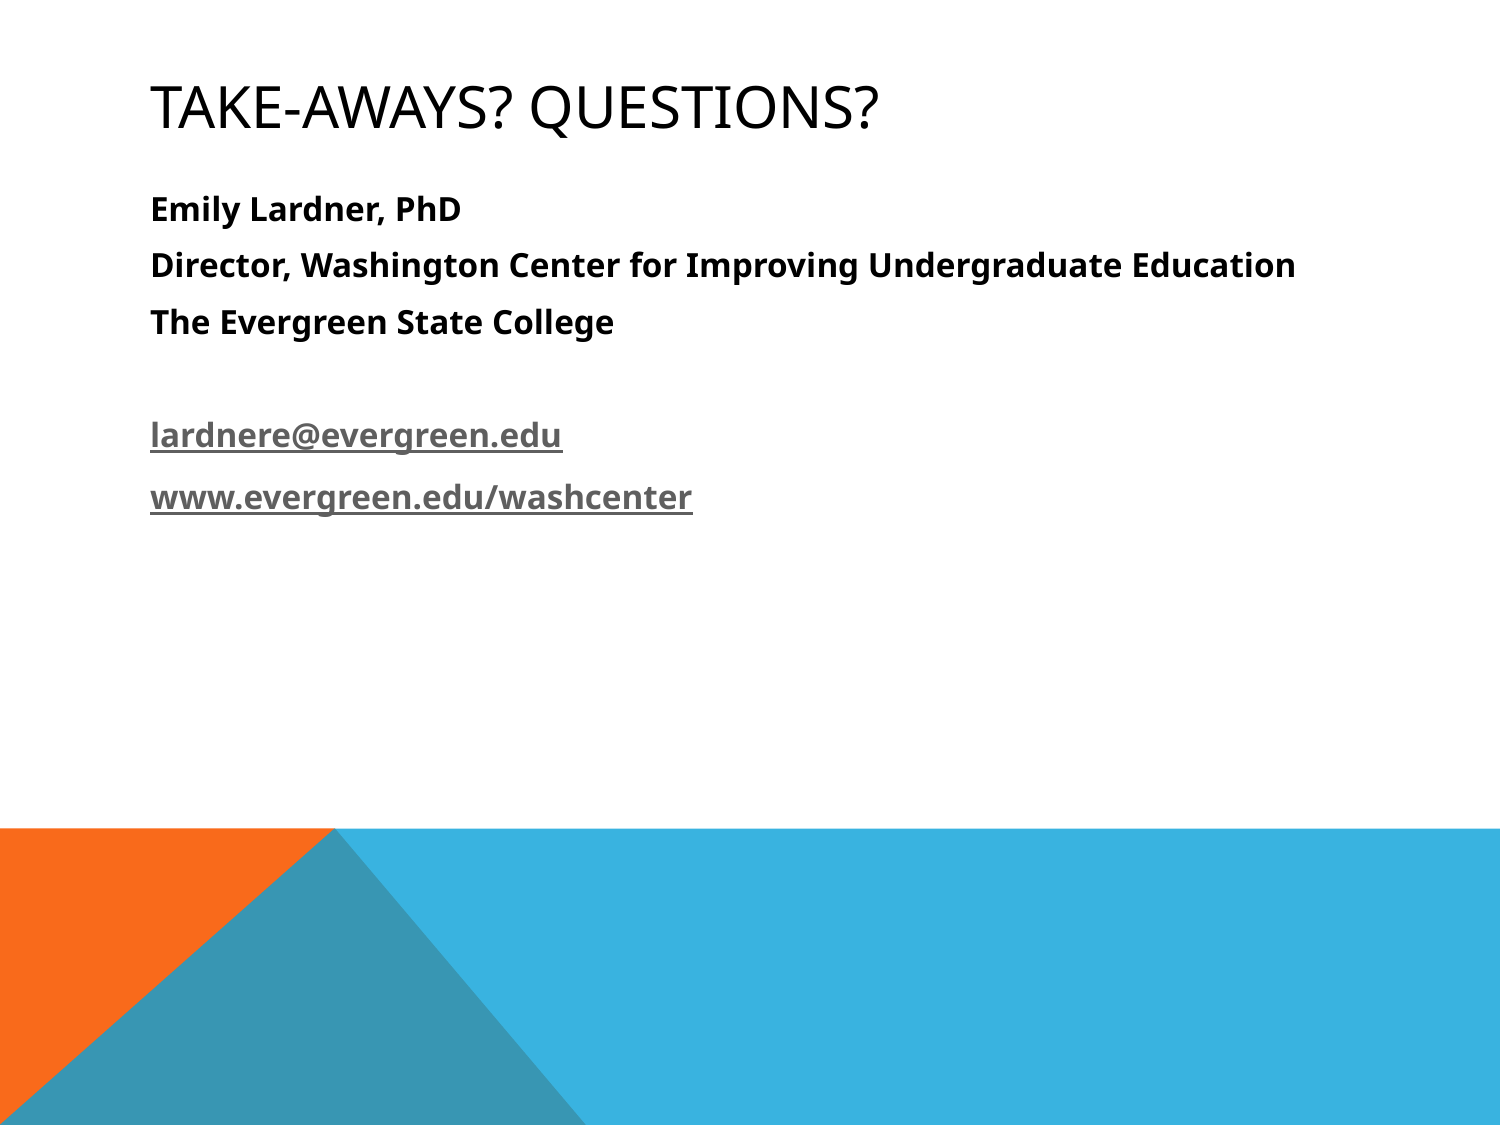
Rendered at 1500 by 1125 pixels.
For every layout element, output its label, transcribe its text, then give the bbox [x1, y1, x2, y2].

title Take-aways? Questions? [135, 60, 1369, 150]
list Emily Lardner, PhD Director, Washington Center for Improving Undergraduate Education The Evergreen State College lardnere@evergreen.edu www.evergreen.edu/washcenter [135, 180, 1369, 768]
